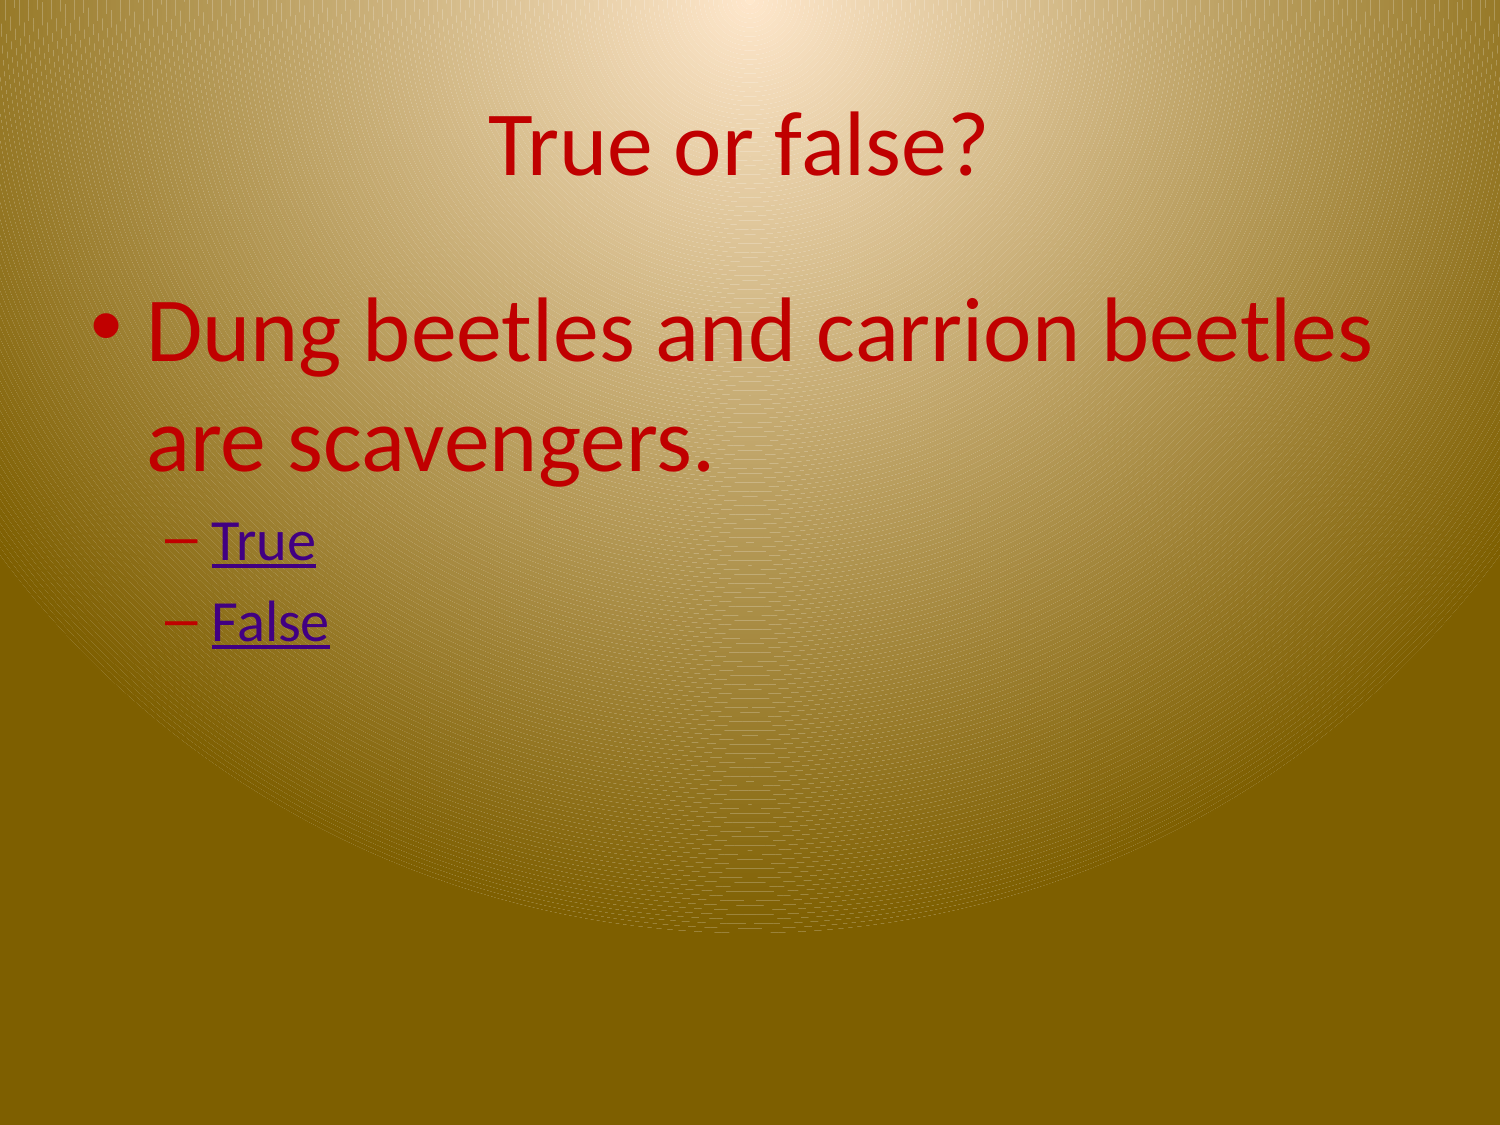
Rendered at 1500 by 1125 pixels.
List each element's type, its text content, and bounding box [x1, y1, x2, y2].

list Dung beetles and carrion beetles are scavengers. True False [75, 262, 1425, 1005]
title True or false? [75, 45, 1425, 233]
